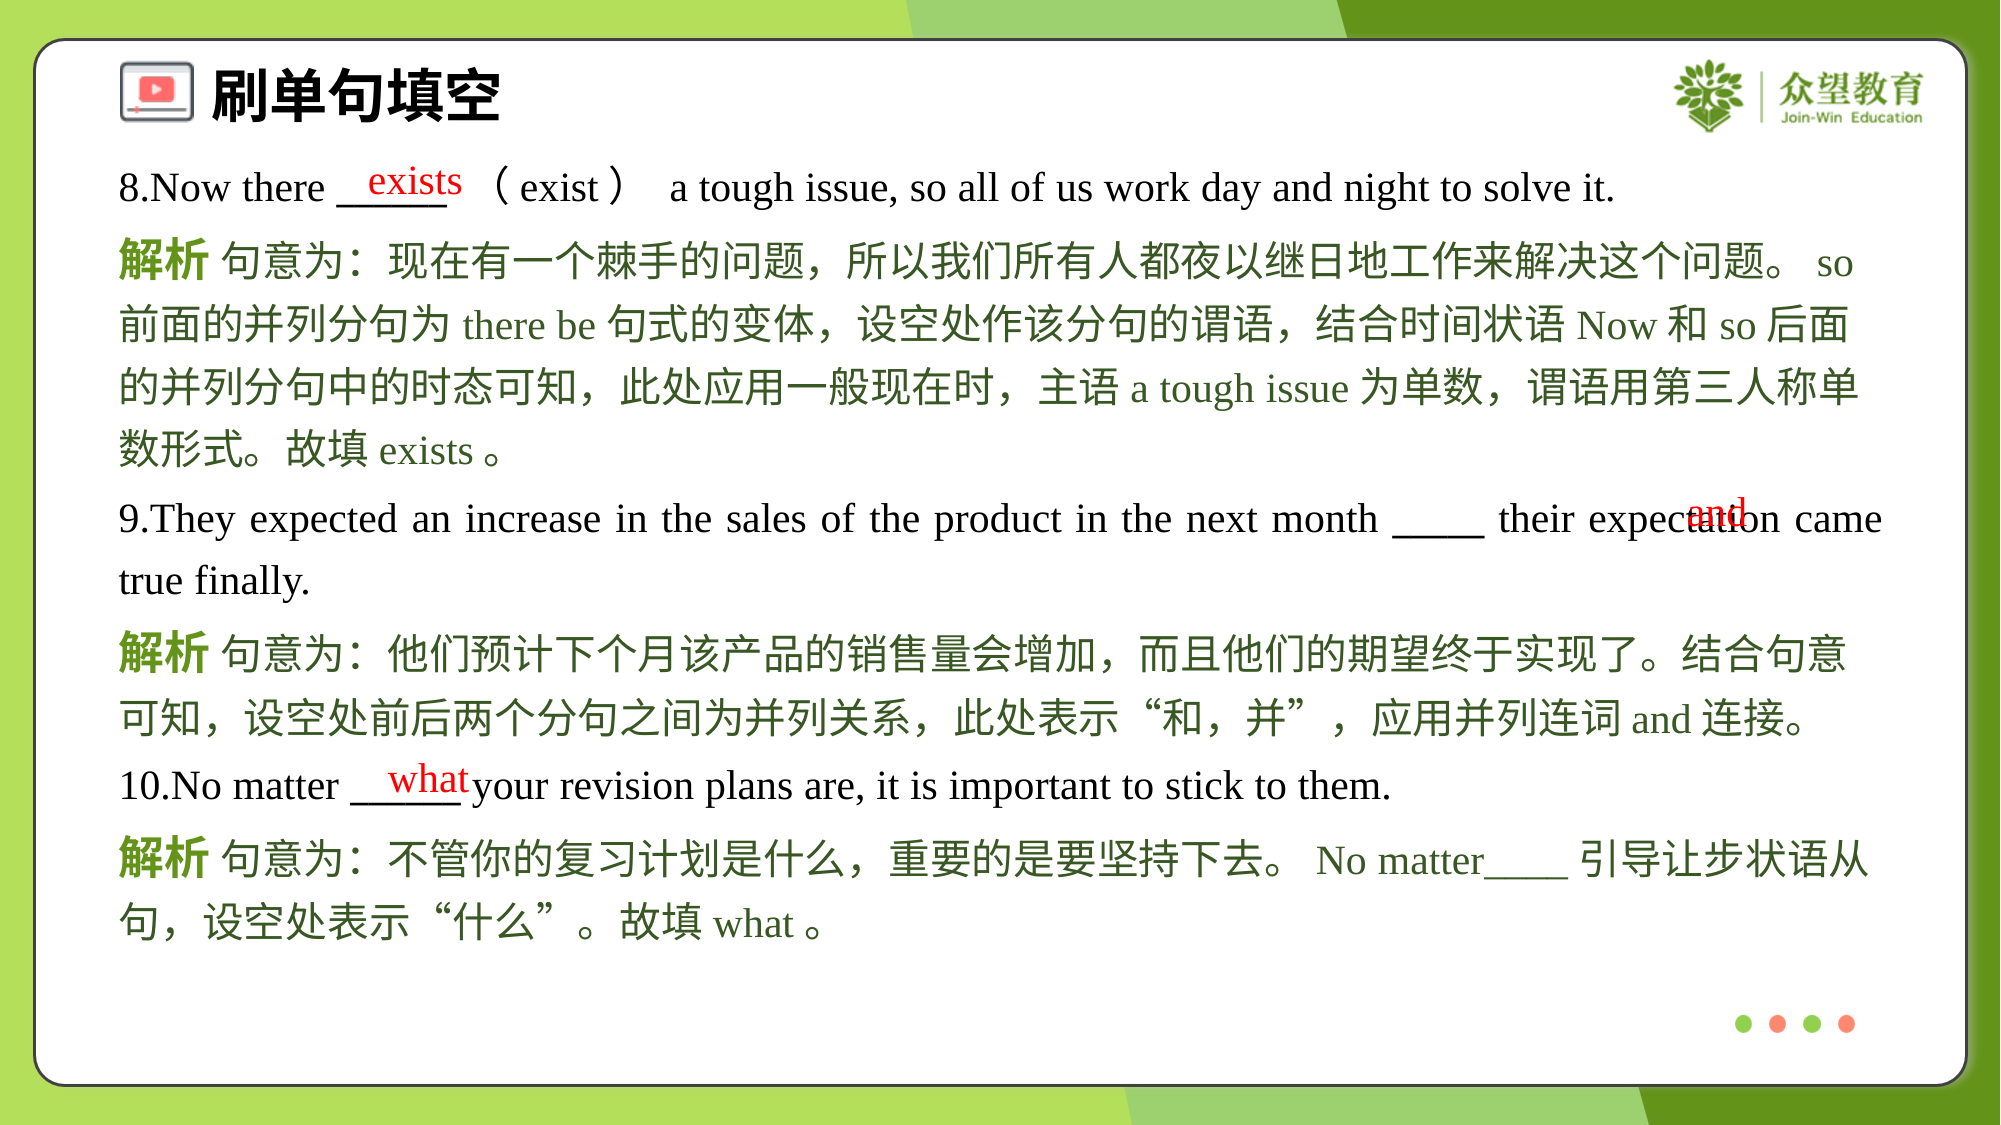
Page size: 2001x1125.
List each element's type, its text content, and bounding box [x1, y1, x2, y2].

picture [0, 0, 2000, 1125]
text_box and [1671, 472, 1763, 535]
text_box what [372, 738, 485, 802]
text_box 10.No matter ______ your revision plans are, it is important to stick to them. [118, 744, 1883, 808]
text_box 9.They expected an increase in the sales of the product in the next month _____ their expectation came true finally. [118, 478, 1883, 604]
text_box 解析 句意为：不管你的复习计划是什么，重要的是要坚持下去。No matter____引导让步状语从句，设空处表示“什么”。故填what。 [118, 814, 1883, 946]
text_box 解析 句意为：他们预计下个月该产品的销售量会增加，而且他们的期望终于实现了。结合句意可知，设空处前后两个分句之间为并列关系，此处表示“和，并”，应用并列连词and连接。 [118, 610, 1883, 742]
text_box 8.Now there ______ （exist） a tough issue, so all of us work day and night to solve it. [118, 146, 1883, 210]
text_box exists [353, 140, 478, 204]
text_box 解析 句意为：现在有一个棘手的问题，所以我们所有人都夜以继日地工作来解决这个问题。so前面的并列分句为there be句式的变体，设空处作该分句的谓语，结合时间状语Now和so后面的并列分句中的时态可知，此处应用一般现在时，主语a tough issue为单数，谓语用第三人称单数形式。故填exists。 [118, 216, 1883, 473]
